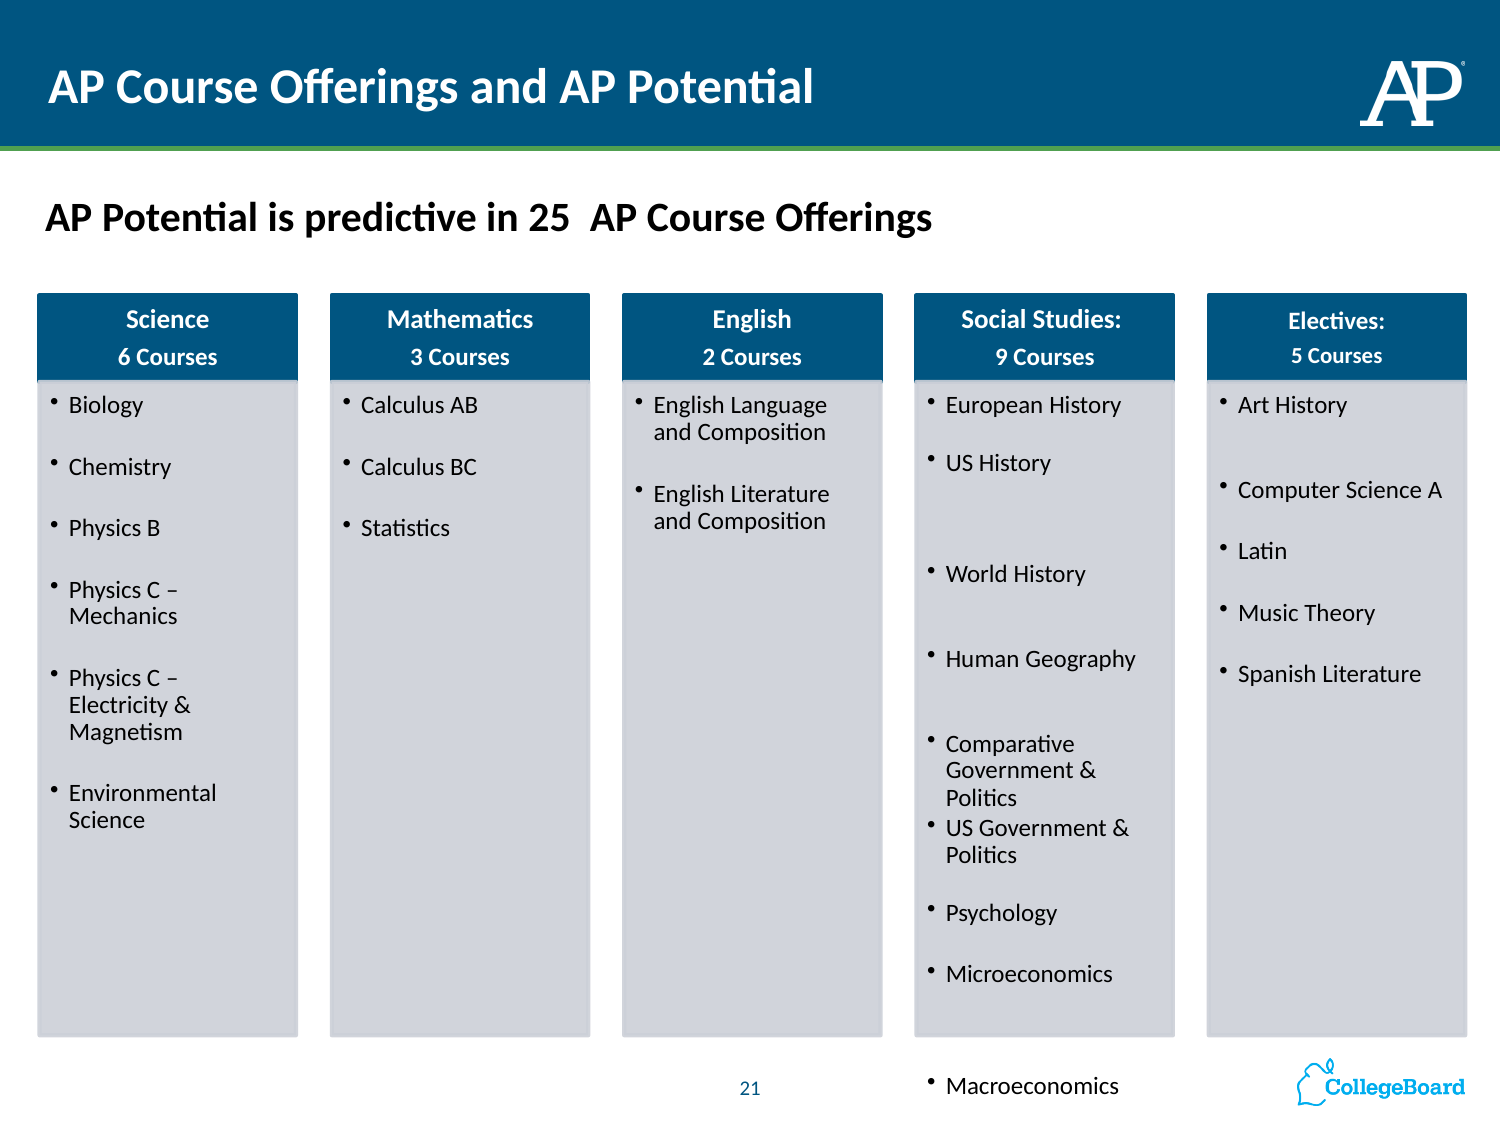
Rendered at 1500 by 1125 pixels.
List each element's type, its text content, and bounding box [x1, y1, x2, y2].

text_box AP Potential is predictive in 25 AP Course Offerings [30, 182, 1469, 248]
picture [1297, 1058, 1328, 1081]
slide_number 21 [711, 1060, 789, 1100]
picture [1300, 1058, 1465, 1106]
title AP Course Offerings and AP Potential [32, 0, 1371, 121]
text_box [38, 278, 1467, 1053]
